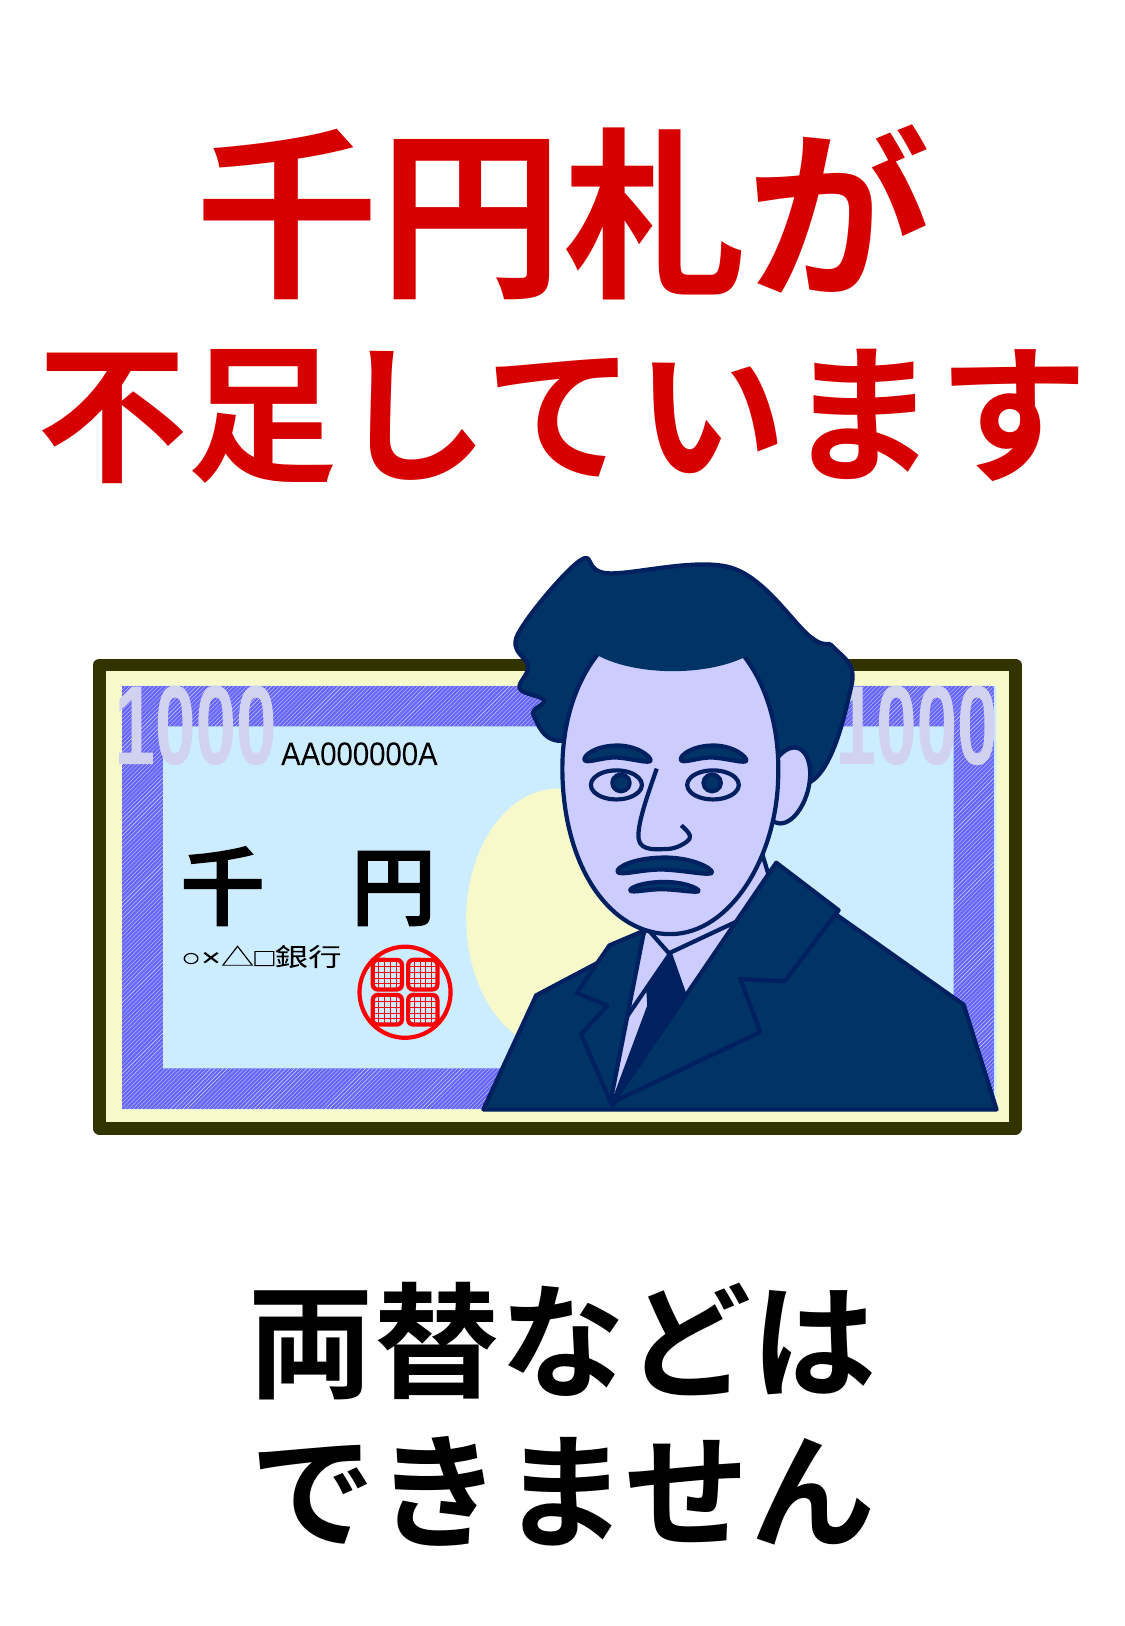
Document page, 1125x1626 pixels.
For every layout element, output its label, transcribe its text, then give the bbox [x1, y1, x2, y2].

text_box 両替などは できません [1, 1256, 1125, 1572]
text_box 千円札が 不足しています [1, 93, 1125, 508]
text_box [99, 557, 1016, 1129]
